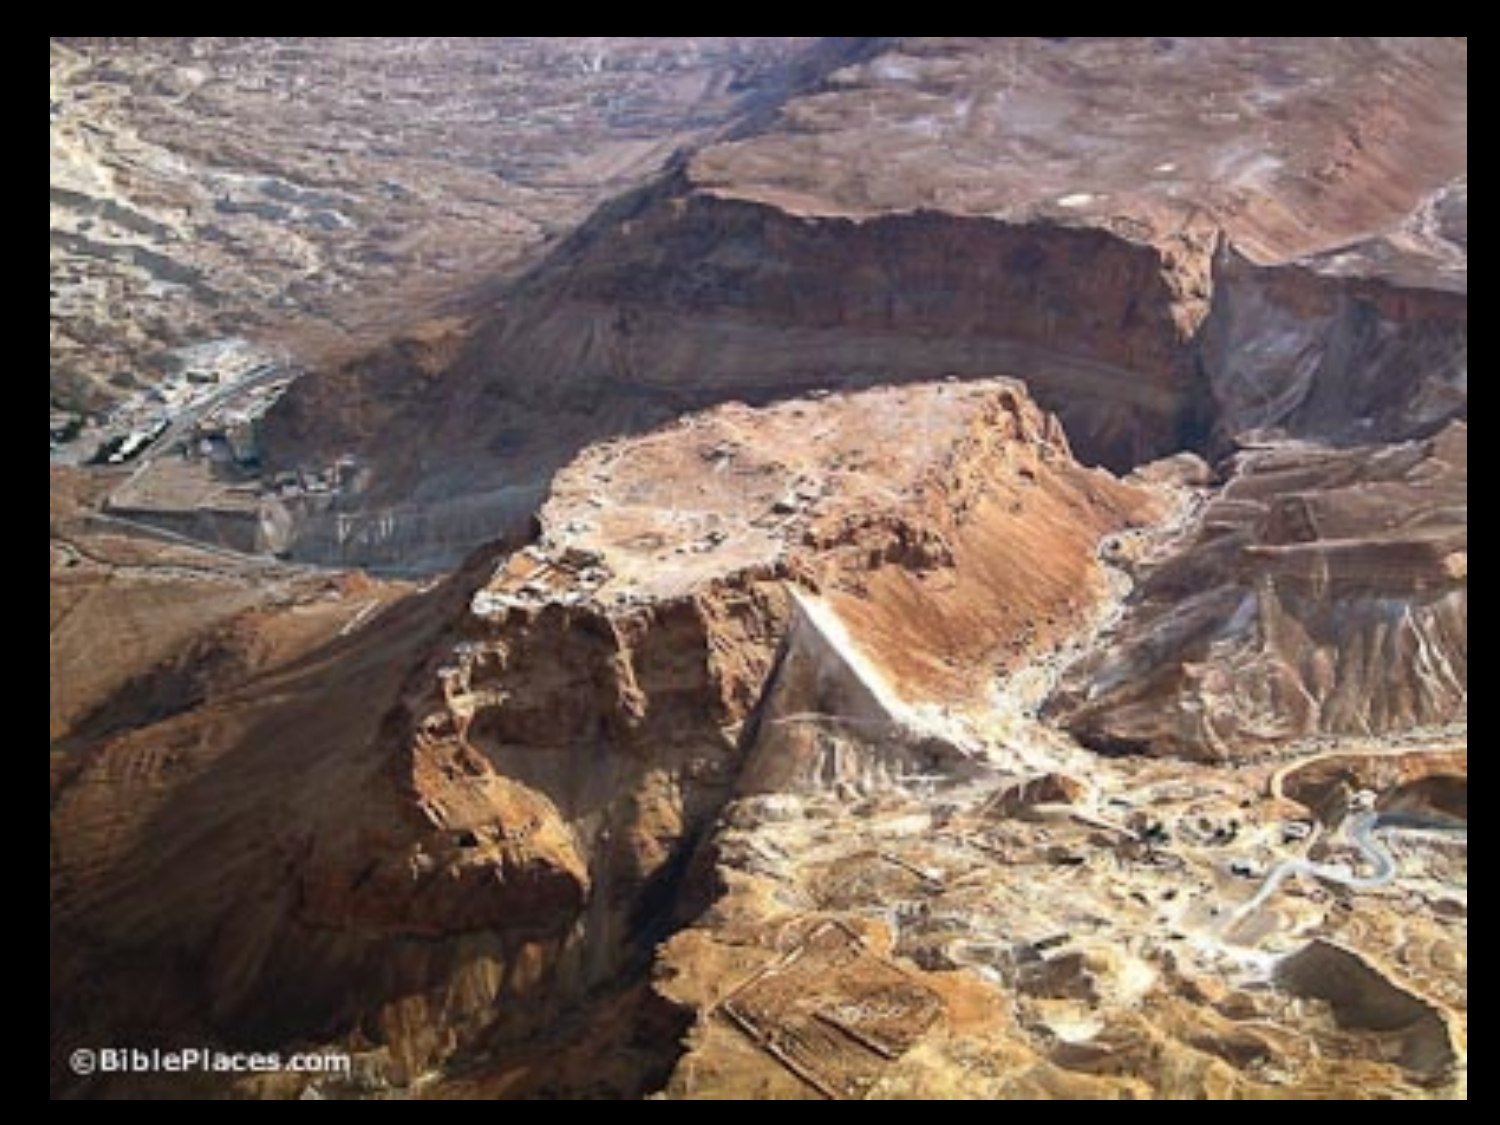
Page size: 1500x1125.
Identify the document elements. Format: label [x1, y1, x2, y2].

list [53, 41, 1464, 1095]
